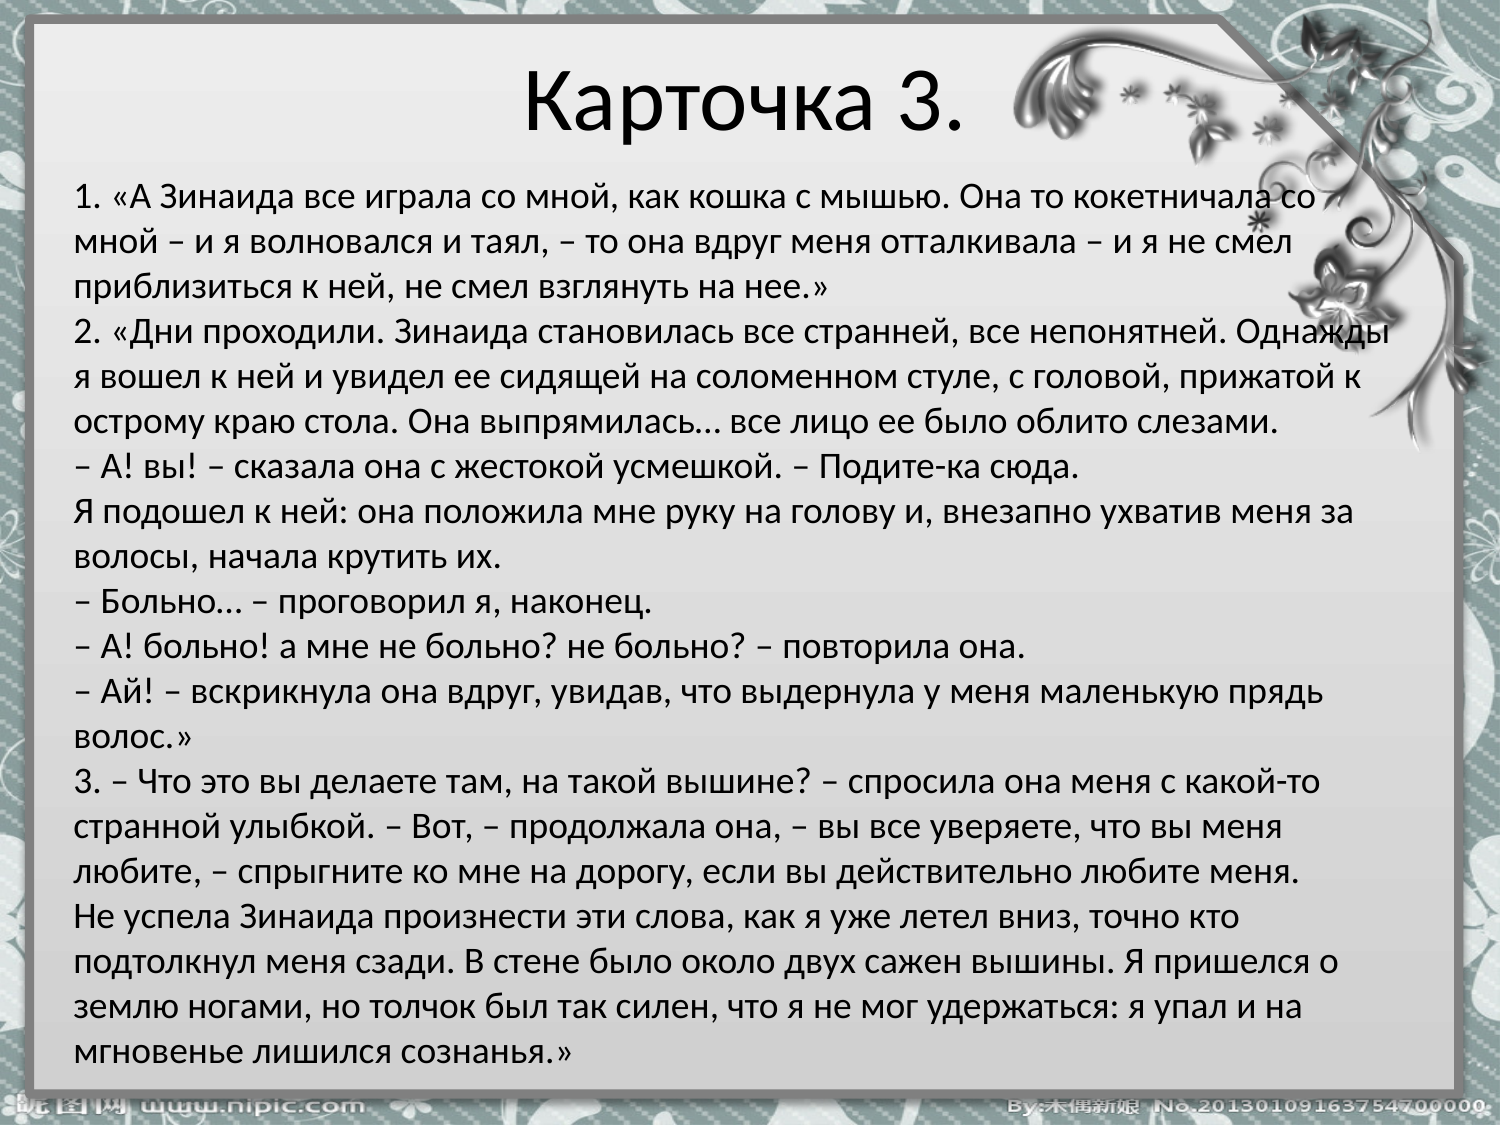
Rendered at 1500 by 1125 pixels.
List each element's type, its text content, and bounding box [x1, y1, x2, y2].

list [1418, 175, 1425, 1079]
picture [0, 0, 1500, 1125]
title Карточка 3. [70, 0, 1421, 175]
text_box 1. «А Зинаида все играла со мной, как кошка с мышью. Она то кокетничала со мной – и я волновался и таял, – то она вдруг меня отталкивала – и я не смел приблизиться к ней, не смел взглянуть на нее.» 2. «Дни проходили. Зинаида становилась все странней, все непонятней. Однажды я вошел к ней и увидел ее сидящей на соломенном стуле, с головой, прижатой к острому краю стола. Она выпрямилась… все лицо ее было облито слезами. – А! вы! – сказала она с жестокой усмешкой. – Подите-ка сюда. Я подошел к ней: она положила мне руку на голову и, внезапно ухватив меня за волосы, начала крутить их. – Больно… – проговорил я, наконец. – А! больно! а мне не больно? не больно? – повторила она. – Ай! – вскрикнула она вдруг, увидав, что выдернула у меня маленькую прядь волос.» 3. – Что это вы делаете там, на такой вышине? – спросила она меня с какой-то странной улыбкой. – Вот, – продолжала она, – вы все уверяете, что вы меня любите, – спрыгните ко мне на дорогу, если вы действительно любите меня. Не успела Зинаида произнести эти слова, как я уже летел вниз, точно кто подтолкнул меня сзади. В стене было около двух сажен вышины. Я пришелся о землю ногами, но толчок был так силен, что я не мог удержаться: я упал и на мгновенье лишился сознанья.» [58, 163, 1418, 1079]
